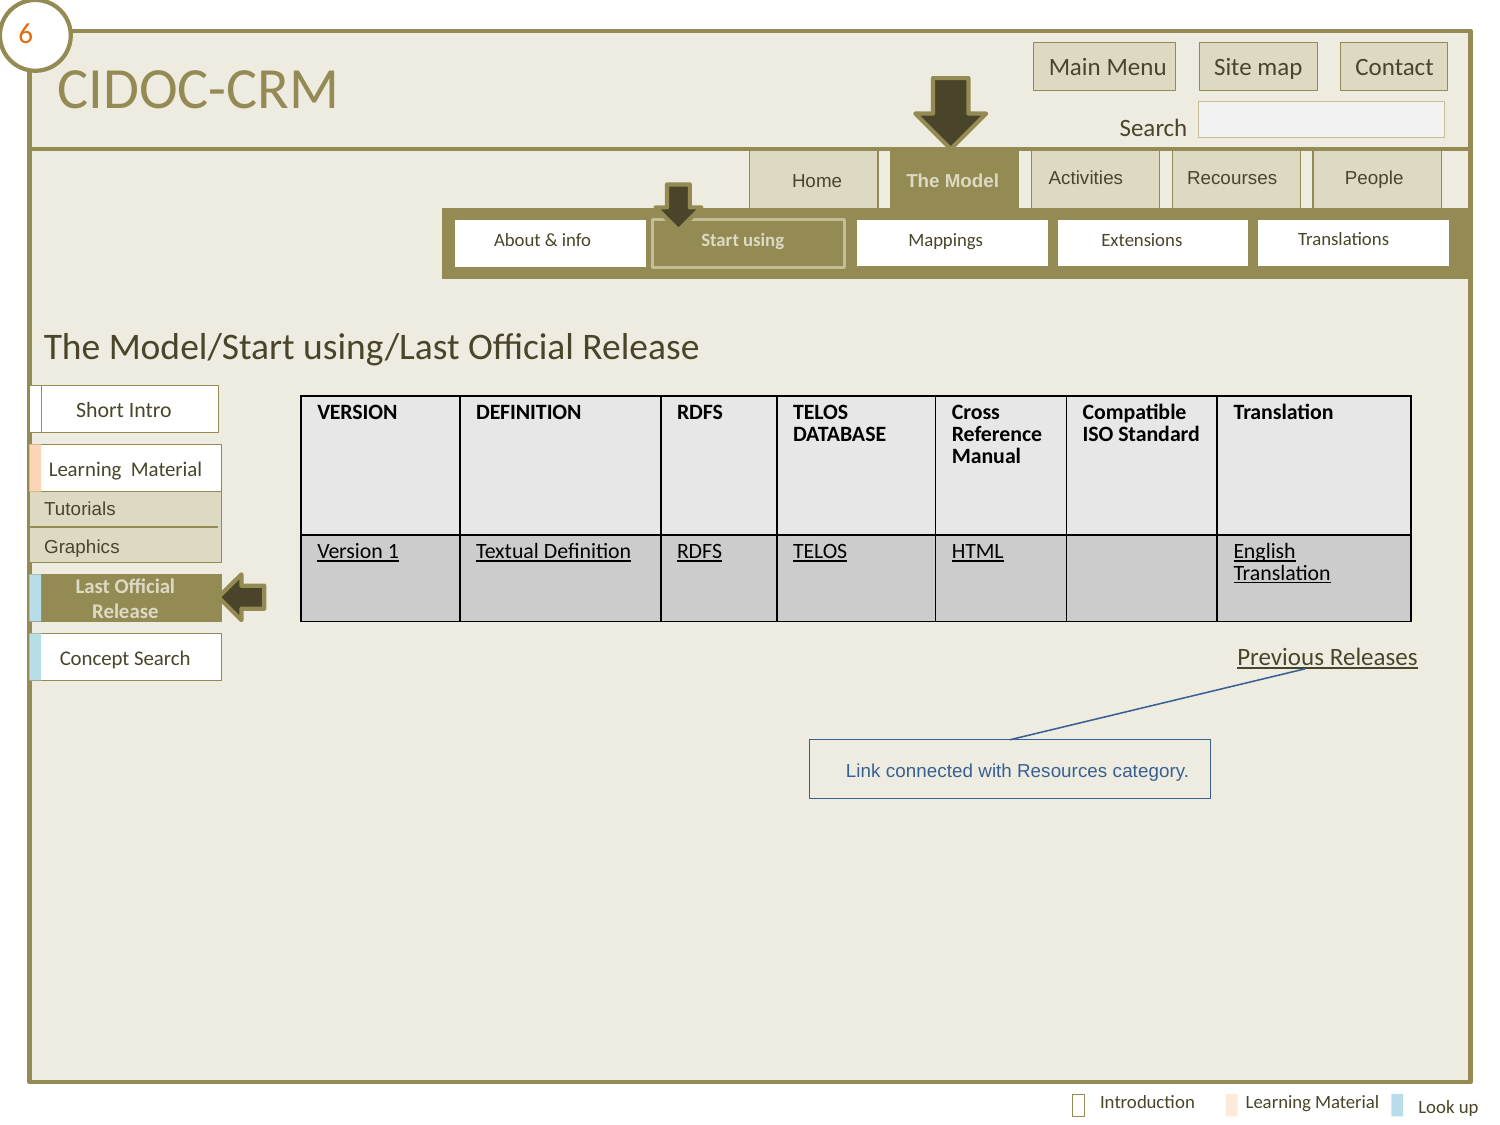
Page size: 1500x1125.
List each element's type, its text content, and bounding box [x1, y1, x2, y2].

text_box Site map [1199, 42, 1318, 88]
text_box [27, 383, 43, 435]
text_box CIDOC-CRM [43, 42, 355, 128]
text_box [1197, 100, 1447, 139]
text_box [1395, 1092, 1403, 1118]
table_cell Version 1 [302, 536, 459, 621]
text_box Tutorials [29, 489, 211, 526]
table_header DEFINITION [461, 397, 660, 534]
text_box [27, 29, 1473, 1084]
text_box [748, 157, 880, 206]
text_box [913, 76, 989, 148]
text_box Short Intro [43, 383, 220, 435]
text_box People [1330, 158, 1419, 196]
text_box [889, 157, 1021, 206]
text_box Recourses [1172, 158, 1299, 196]
text_box [1029, 157, 1162, 206]
table_header VERSION [302, 397, 459, 534]
text_box [216, 572, 267, 623]
table_cell Textual Definition [461, 536, 660, 621]
text_box [27, 442, 43, 494]
table_header TELOS DATABASE [778, 397, 935, 534]
text_box About & info [479, 219, 607, 258]
text_box Learning Material [43, 442, 223, 489]
text_box Start using [686, 220, 800, 258]
table_cell RDFS [662, 536, 776, 621]
table_cell [1067, 536, 1216, 621]
text_box [27, 631, 43, 683]
text_box Translations [1283, 219, 1450, 257]
text_box Main Menu [1034, 42, 1182, 88]
text_box Home [777, 160, 858, 199]
text_box Concept Search [43, 631, 223, 682]
text_box Graphics [29, 534, 211, 565]
text_box [453, 218, 649, 269]
text_box Learning Material [1230, 1082, 1395, 1120]
text_box Extensions [1086, 219, 1249, 258]
table_header Translation [1218, 397, 1410, 534]
text_box [1256, 218, 1452, 269]
text_box Search [1104, 103, 1203, 148]
text_box Previous Releases [1222, 633, 1447, 679]
text_box [650, 218, 846, 269]
text_box [1338, 41, 1449, 92]
text_box [653, 182, 704, 233]
text_box [211, 489, 223, 564]
text_box 6 [3, 7, 160, 57]
text_box Link connected with Resources category. [831, 751, 1204, 789]
text_box [854, 218, 1050, 269]
text_box Look up [1403, 1087, 1494, 1125]
table_cell English Translation [1218, 536, 1410, 621]
text_box Activities [1033, 158, 1139, 196]
text_box The Model [891, 160, 1015, 199]
text_box [1070, 1092, 1085, 1118]
text_box Introduction [1085, 1082, 1210, 1120]
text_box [1009, 668, 1306, 740]
table_cell TELOS [778, 536, 935, 621]
text_box [1031, 41, 1177, 92]
text_box [4, 57, 66, 73]
text_box [1224, 1092, 1230, 1118]
text_box [10, 0, 60, 7]
table_cell HTML [936, 536, 1066, 621]
text_box Mappings [893, 219, 1060, 258]
text_box [807, 738, 1213, 801]
text_box Last Official Release [43, 572, 223, 623]
table_header Cross Reference Manual [936, 397, 1066, 534]
table_header RDFS [662, 397, 776, 534]
text_box Contact [1340, 42, 1500, 88]
text_box [441, 206, 1473, 281]
table_header Compatible ISO Standard [1067, 397, 1216, 534]
text_box [27, 572, 43, 624]
text_box [1311, 157, 1443, 206]
text_box [1170, 157, 1302, 206]
text_box The Model/Start using/Last Official Release [29, 314, 716, 375]
text_box [1055, 218, 1251, 269]
text_box [1197, 41, 1319, 92]
